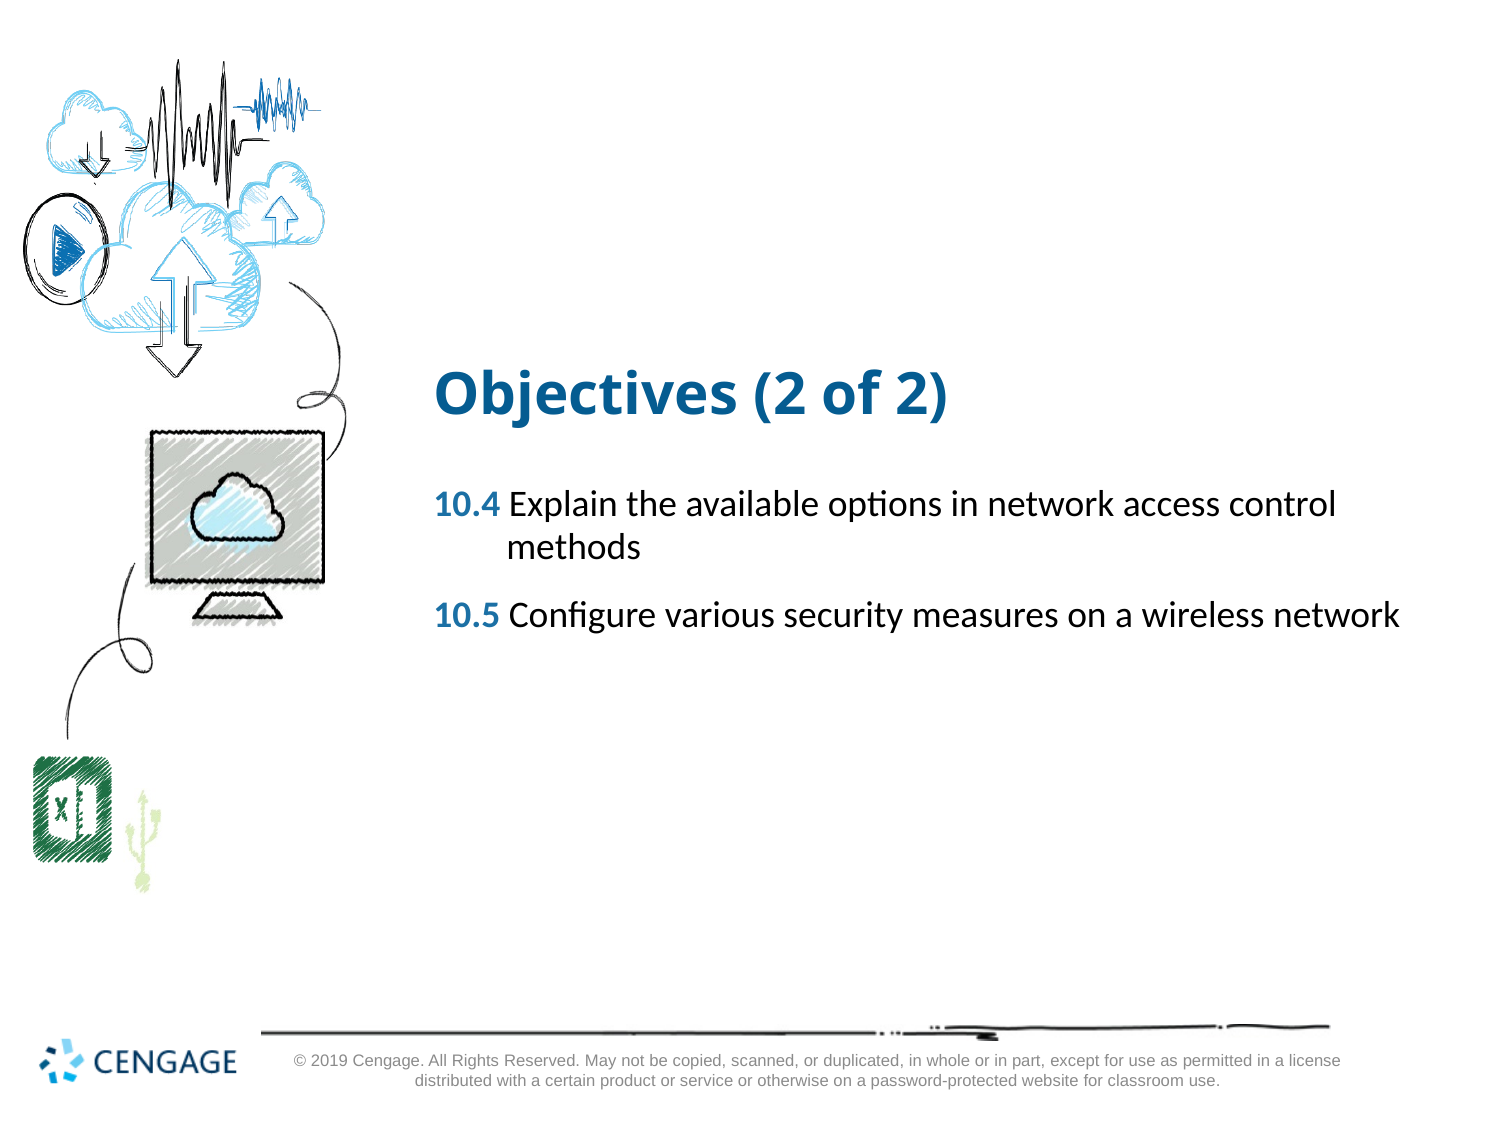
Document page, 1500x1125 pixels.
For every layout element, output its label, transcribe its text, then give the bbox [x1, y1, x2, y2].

title Objectives (2 of 2) [433, 365, 1446, 428]
picture [12, 59, 401, 739]
footer © 2019 Cengage. All Rights Reserved. May not be copied, scanned, or duplicated, in whole or in part, except for use as permitted in a license distributed with a certain product or service or otherwise on a password-protected website for classroom use. [262, 1050, 1375, 1091]
picture [23, 743, 163, 895]
list 10.4 Explain the available options in network access control methods 10.5 Configure various security measures on a wireless network [433, 482, 1446, 638]
picture [261, 1024, 1331, 1041]
picture [19, 1025, 249, 1096]
